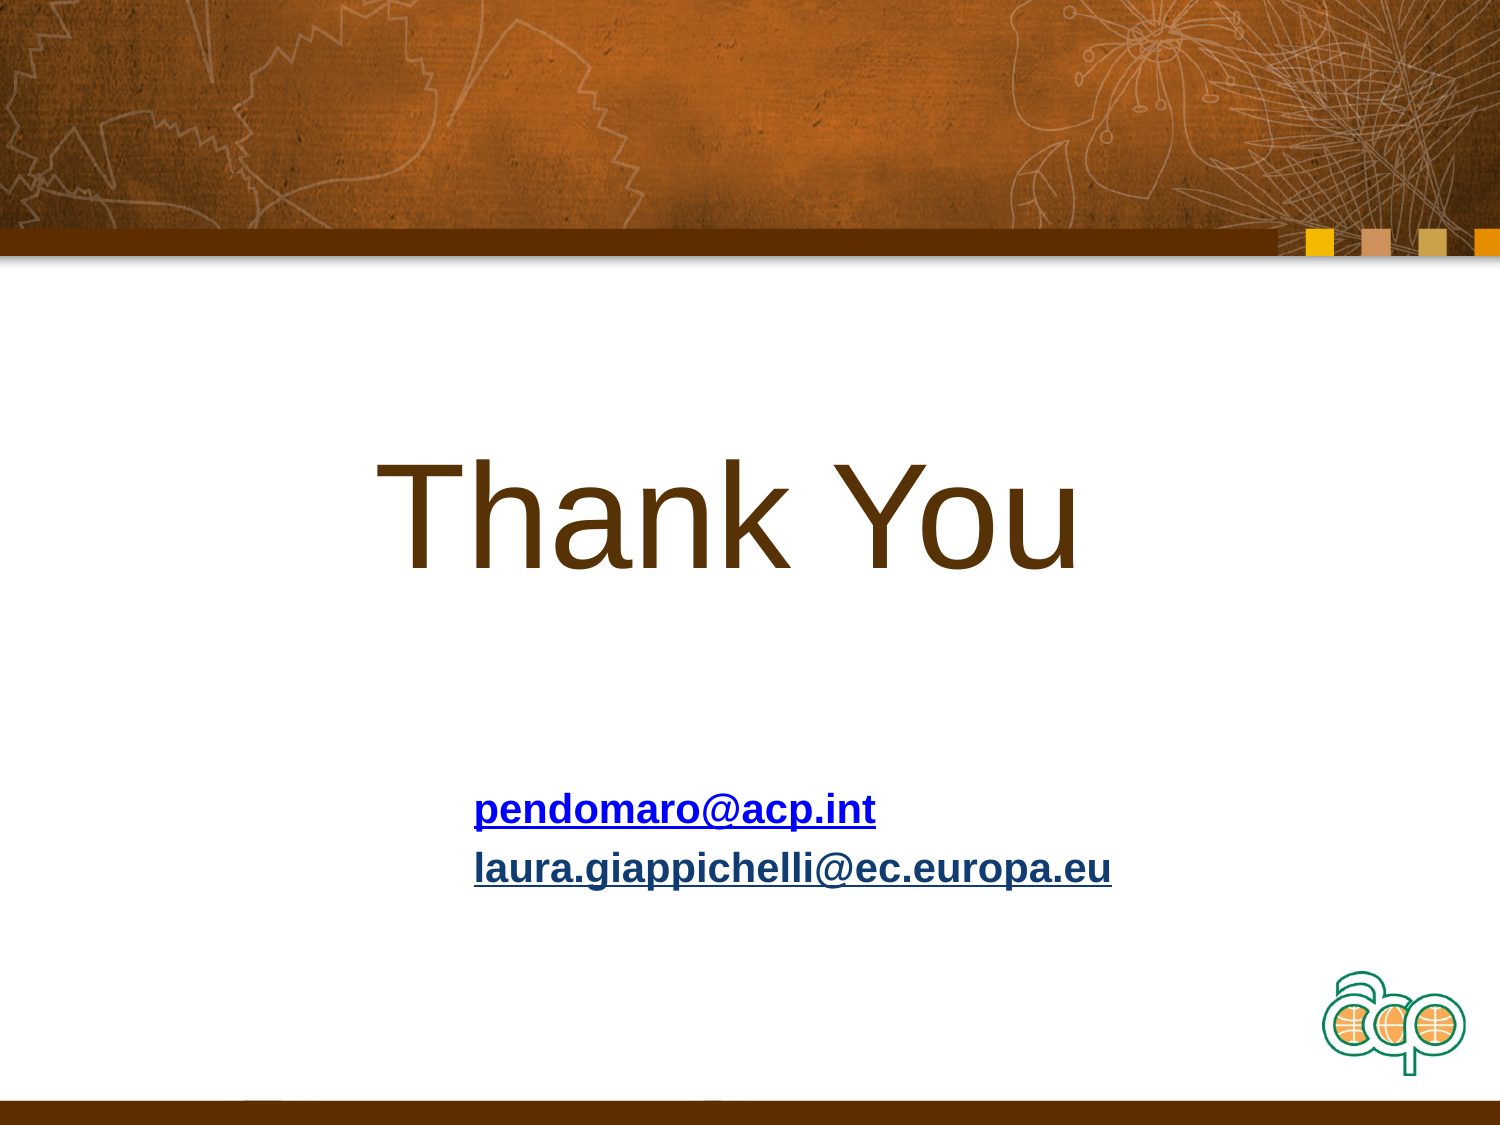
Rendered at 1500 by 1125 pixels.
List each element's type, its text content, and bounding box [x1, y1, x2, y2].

list Thank You pendomaro@acp.int laura.giappichelli@ec.europa.eu [29, 207, 1430, 996]
picture [0, 0, 1500, 1125]
